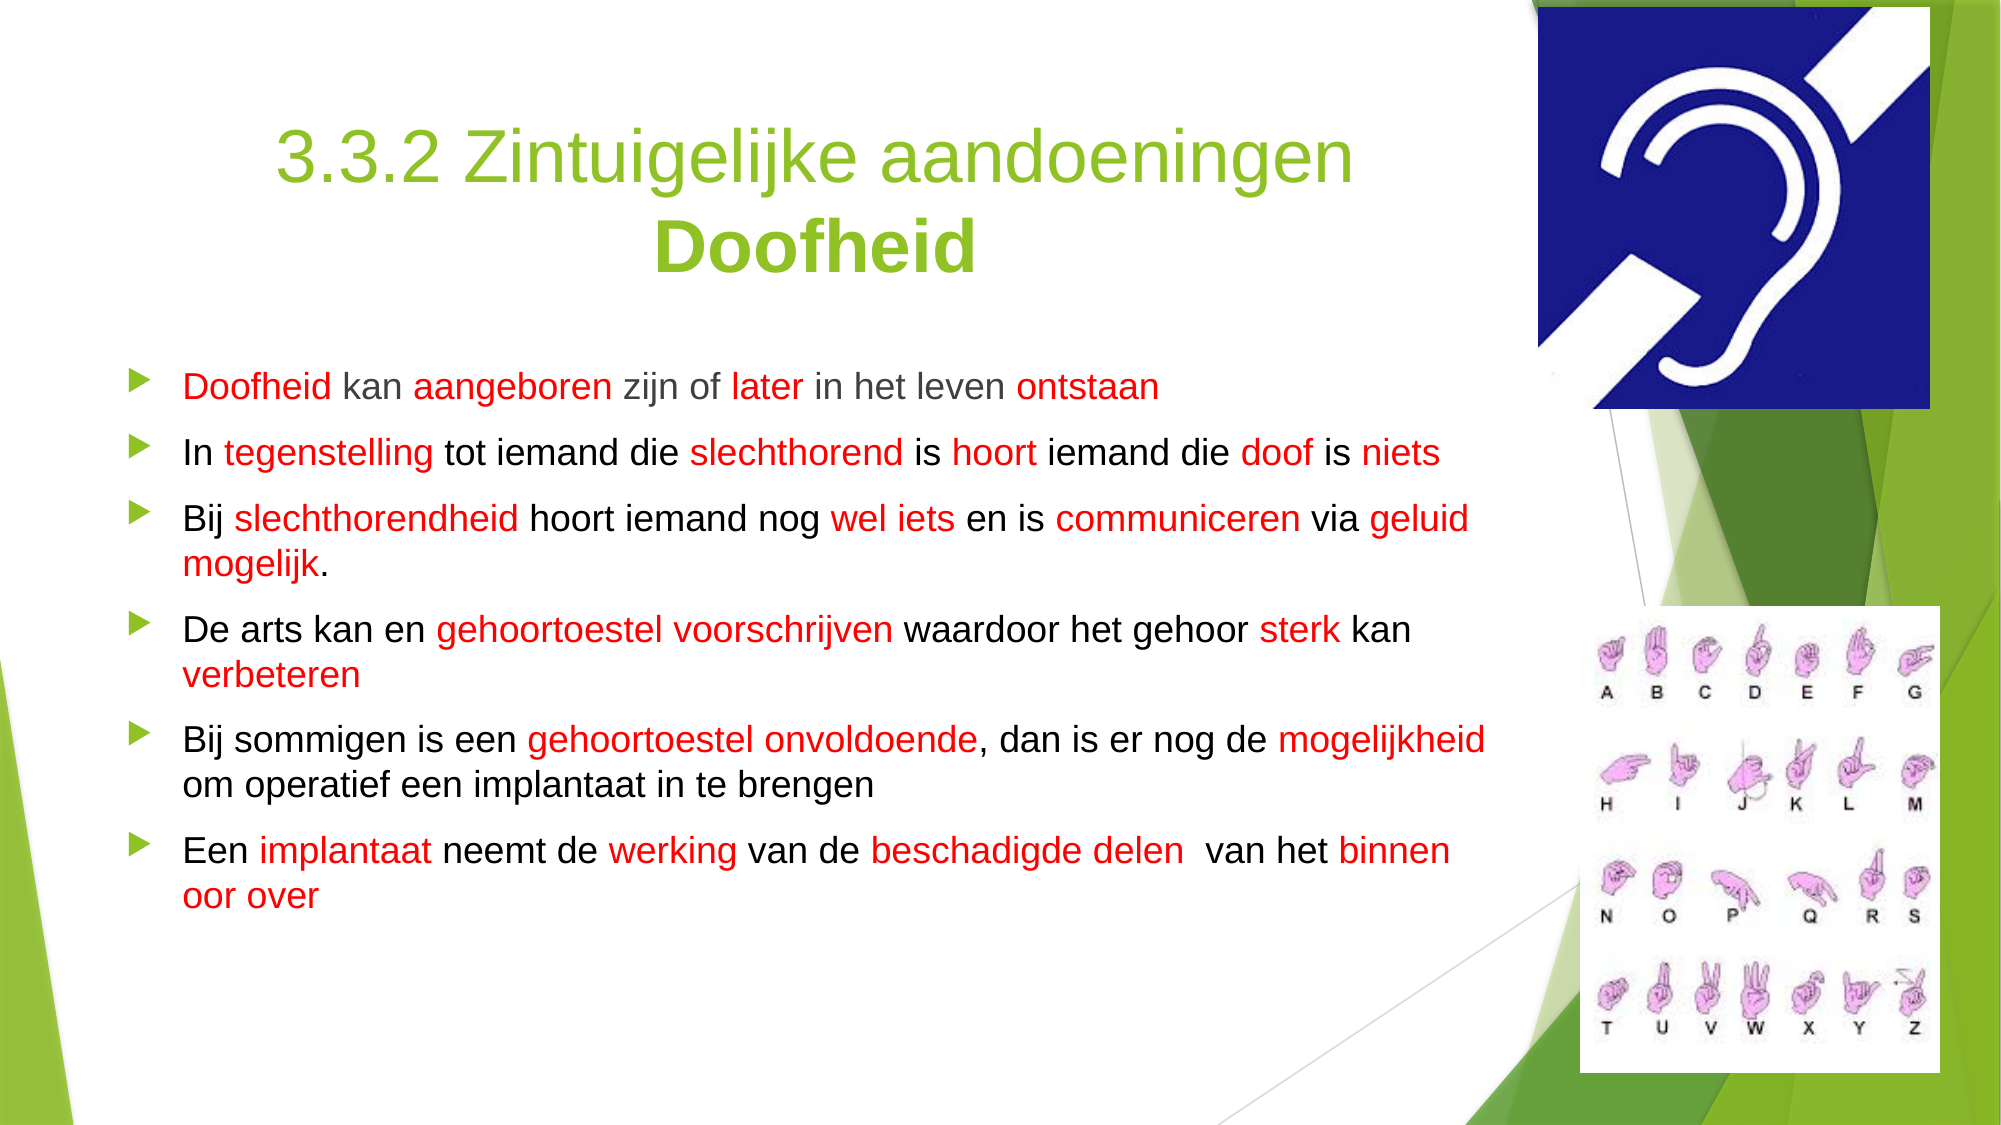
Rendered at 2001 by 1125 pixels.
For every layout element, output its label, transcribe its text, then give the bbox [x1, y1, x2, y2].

title 3.3.2 Zintuigelijke aandoeningen Doofheid [111, 99, 1522, 317]
picture [1579, 605, 1940, 1074]
list Doofheid kan aangeboren zijn of later in het leven ontstaan In tegenstelling tot iemand die slechthorend is hoort iemand die doof is niets Bij slechthorendheid hoort iemand nog wel iets en is communiceren via geluid mogelijk. De arts kan en gehoortoestel voorschrijven waardoor het gehoor sterk kan verbeteren Bij sommigen is een gehoortoestel onvoldoende, dan is er nog de mogelijkheid om operatief een implantaat in te brengen Een implantaat neemt de werking van de beschadigde delen van het binnen oor over [111, 354, 1522, 992]
picture [1538, 7, 1930, 410]
